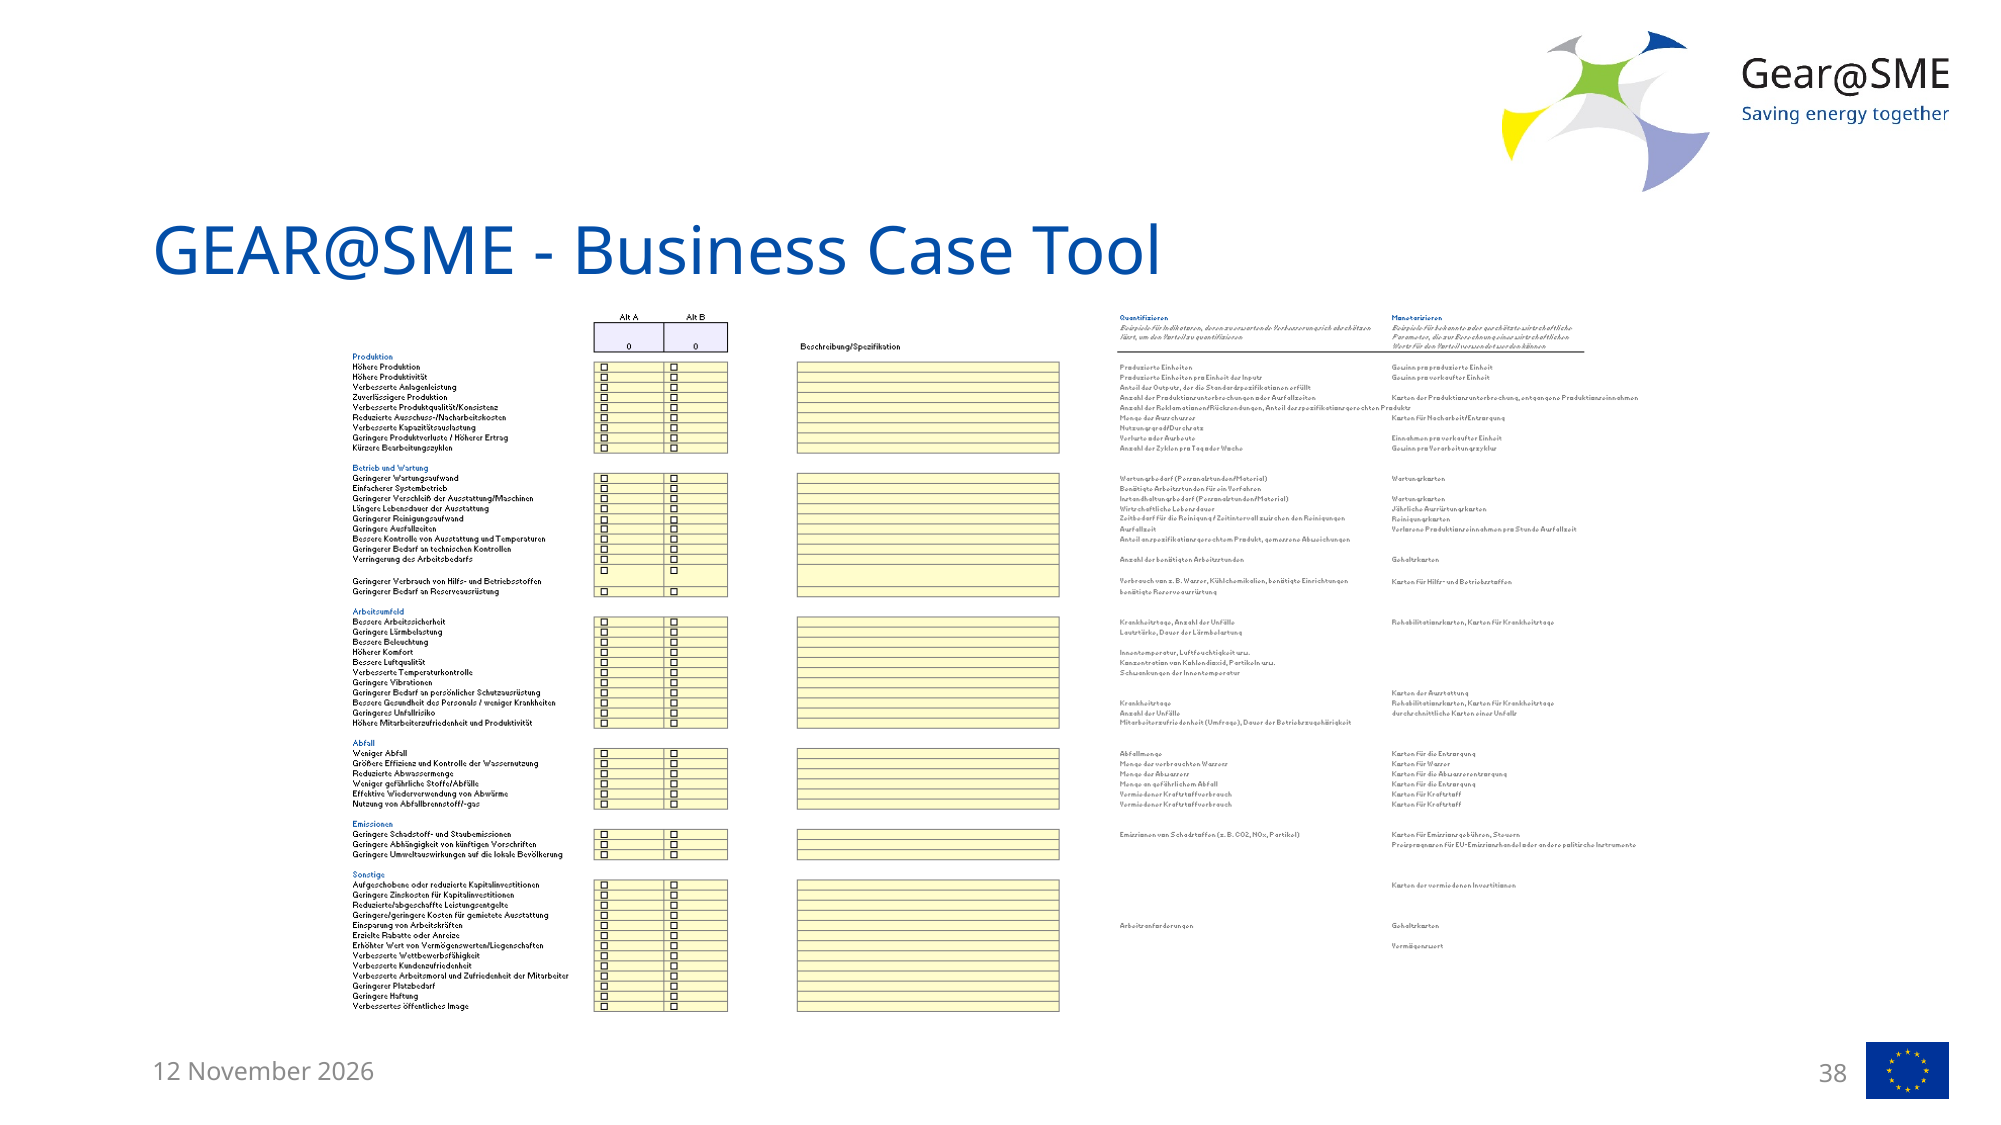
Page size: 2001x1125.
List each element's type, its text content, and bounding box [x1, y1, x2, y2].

picture [1502, 31, 1949, 192]
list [352, 310, 1648, 1014]
title GEAR@SME - Business Case Tool [137, 205, 1863, 300]
slide_number 38 [1412, 1044, 1863, 1104]
picture [1866, 1042, 1949, 1099]
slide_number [137, 1042, 588, 1103]
